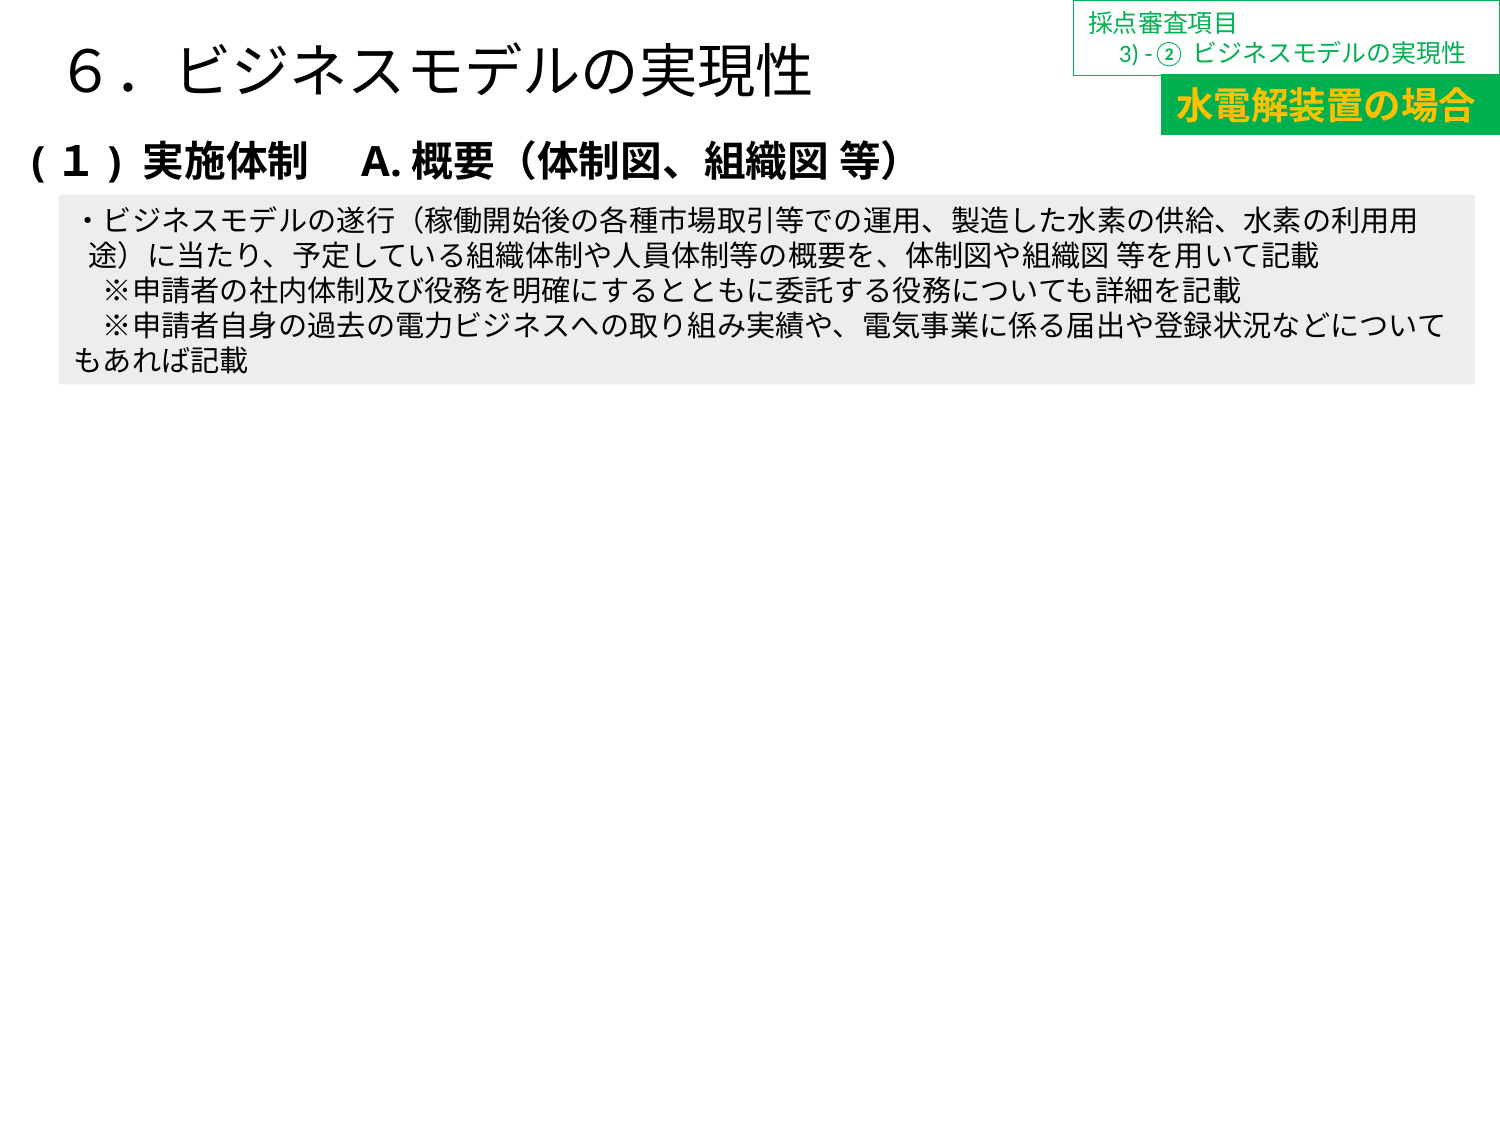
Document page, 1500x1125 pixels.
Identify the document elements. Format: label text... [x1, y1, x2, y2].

text_box (１) 実施体制 A.概要（体制図、組織図 等） [16, 127, 938, 193]
text_box ６．ビジネスモデルの実現性 [41, 34, 1458, 158]
text_box ・ビジネスモデルの遂行（稼働開始後の各種市場取引等での運用、製造した水素の供給、水素の利用用途）に当たり、予定している組織体制や人員体制等の概要を、体制図や組織図 等を用いて記載 ※申請者の社内体制及び役務を明確にするとともに委託する役務についても詳細を記載 ※申請者自身の過去の電力ビジネスへの取り組み実績や、電気事業に係る届出や登録状況などについてもあれば記載 [58, 194, 1475, 385]
text_box 採点審査項目 3) -②ビジネスモデルの実現性 [1073, 0, 1500, 76]
text_box 水電解装置の場合 [1161, 74, 1500, 135]
